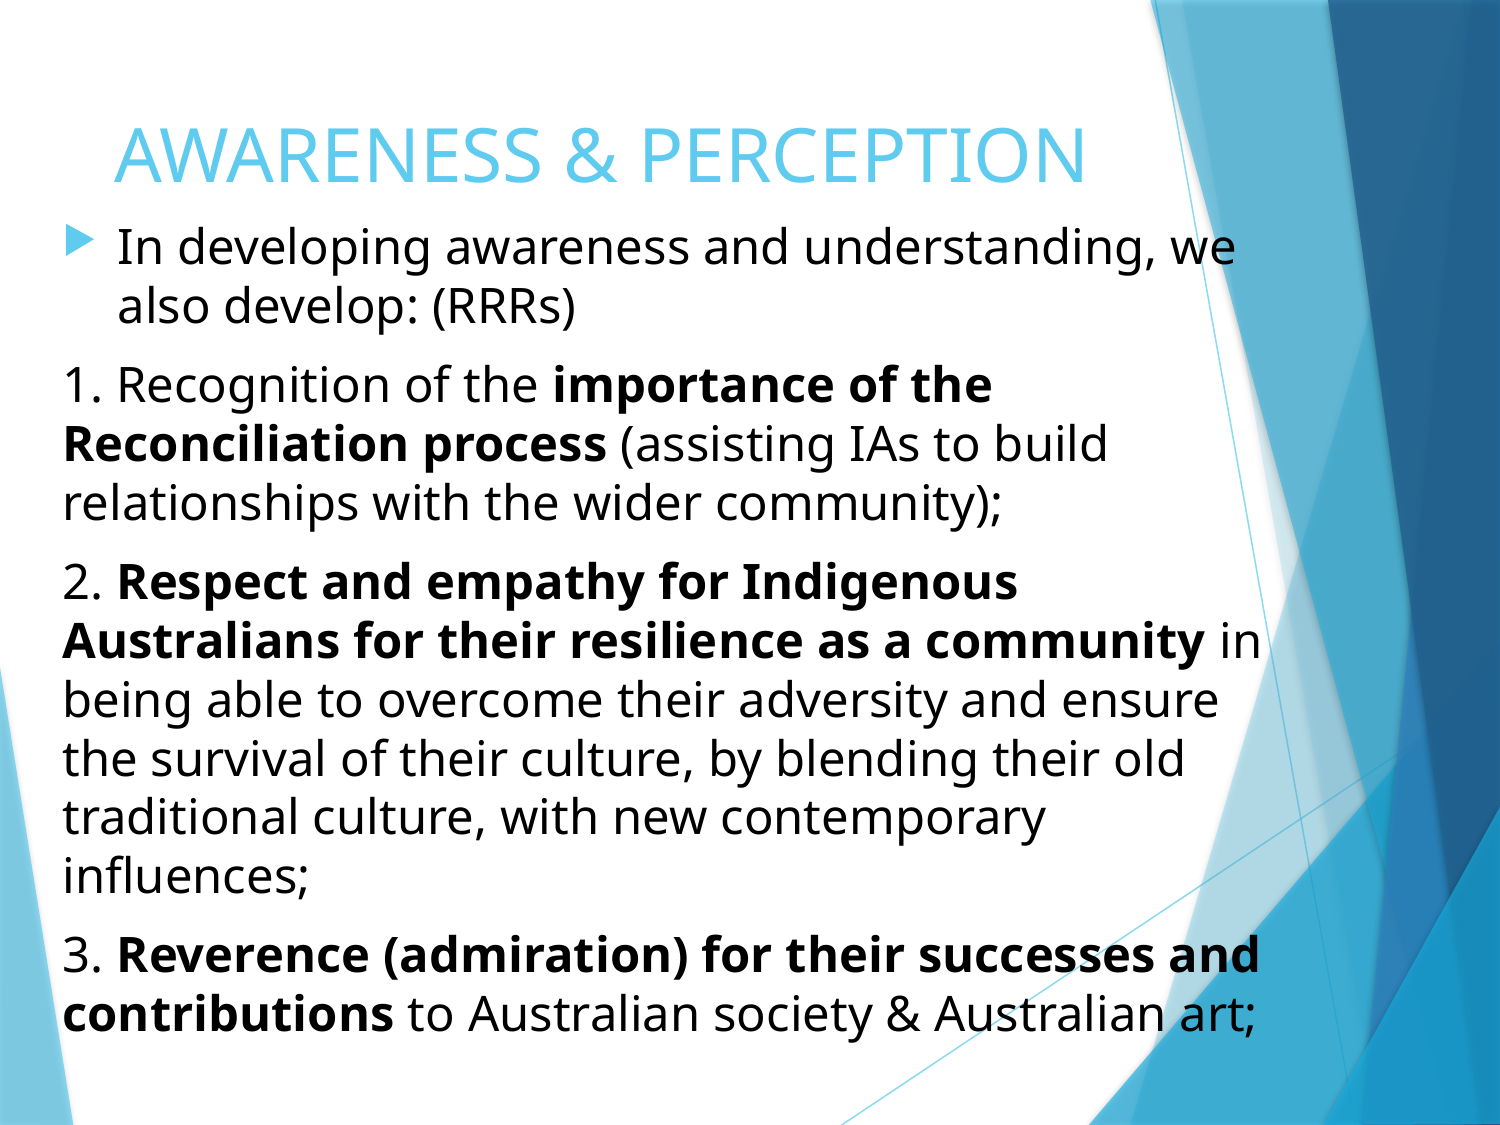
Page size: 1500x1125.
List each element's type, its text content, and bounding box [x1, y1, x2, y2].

list In developing awareness and understanding, we also develop: (RRRs) 1. Recognition of the importance of the Reconciliation process (assisting IAs to build relationships with the wider community); 2. Respect and empathy for Indigenous Australians for their resilience as a community in being able to overcome their adversity and ensure the survival of their culture, by blending their old traditional culture, with new contemporary influences; 3. Reverence (admiration) for their successes and contributions to Australian society & Australian art; [47, 208, 1294, 1094]
title AWARENESS & PERCEPTION [99, 99, 1142, 208]
